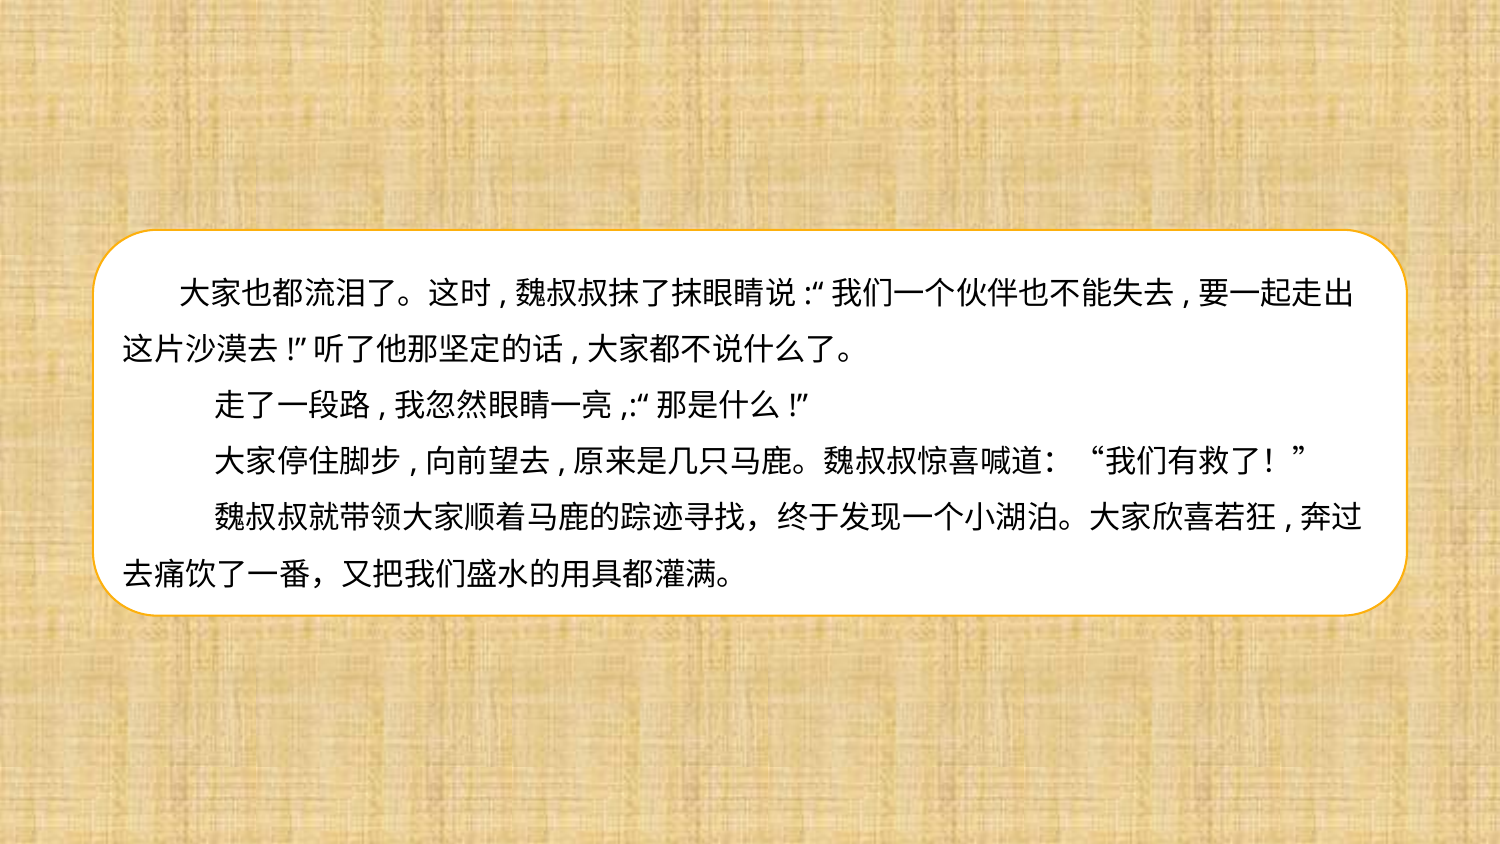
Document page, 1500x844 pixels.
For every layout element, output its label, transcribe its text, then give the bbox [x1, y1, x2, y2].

picture [0, 0, 1500, 844]
text_box 大家也都流泪了。这时,魏叔叔抹了抹眼睛说:“我们一个伙伴也不能失去,要一起走出这片沙漠去!”听了他那坚定的话,大家都不说什么了。 走了一段路,我忽然眼睛一亮,:“那是什么!” 大家停住脚步,向前望去,原来是几只马鹿。魏叔叔惊喜喊道：“我们有救了！” 魏叔叔就带领大家顺着马鹿的踪迹寻找，终于发现一个小湖泊。大家欣喜若狂,奔过去痛饮了一番，又把我们盛水的用具都灌满。 [91, 228, 1409, 617]
